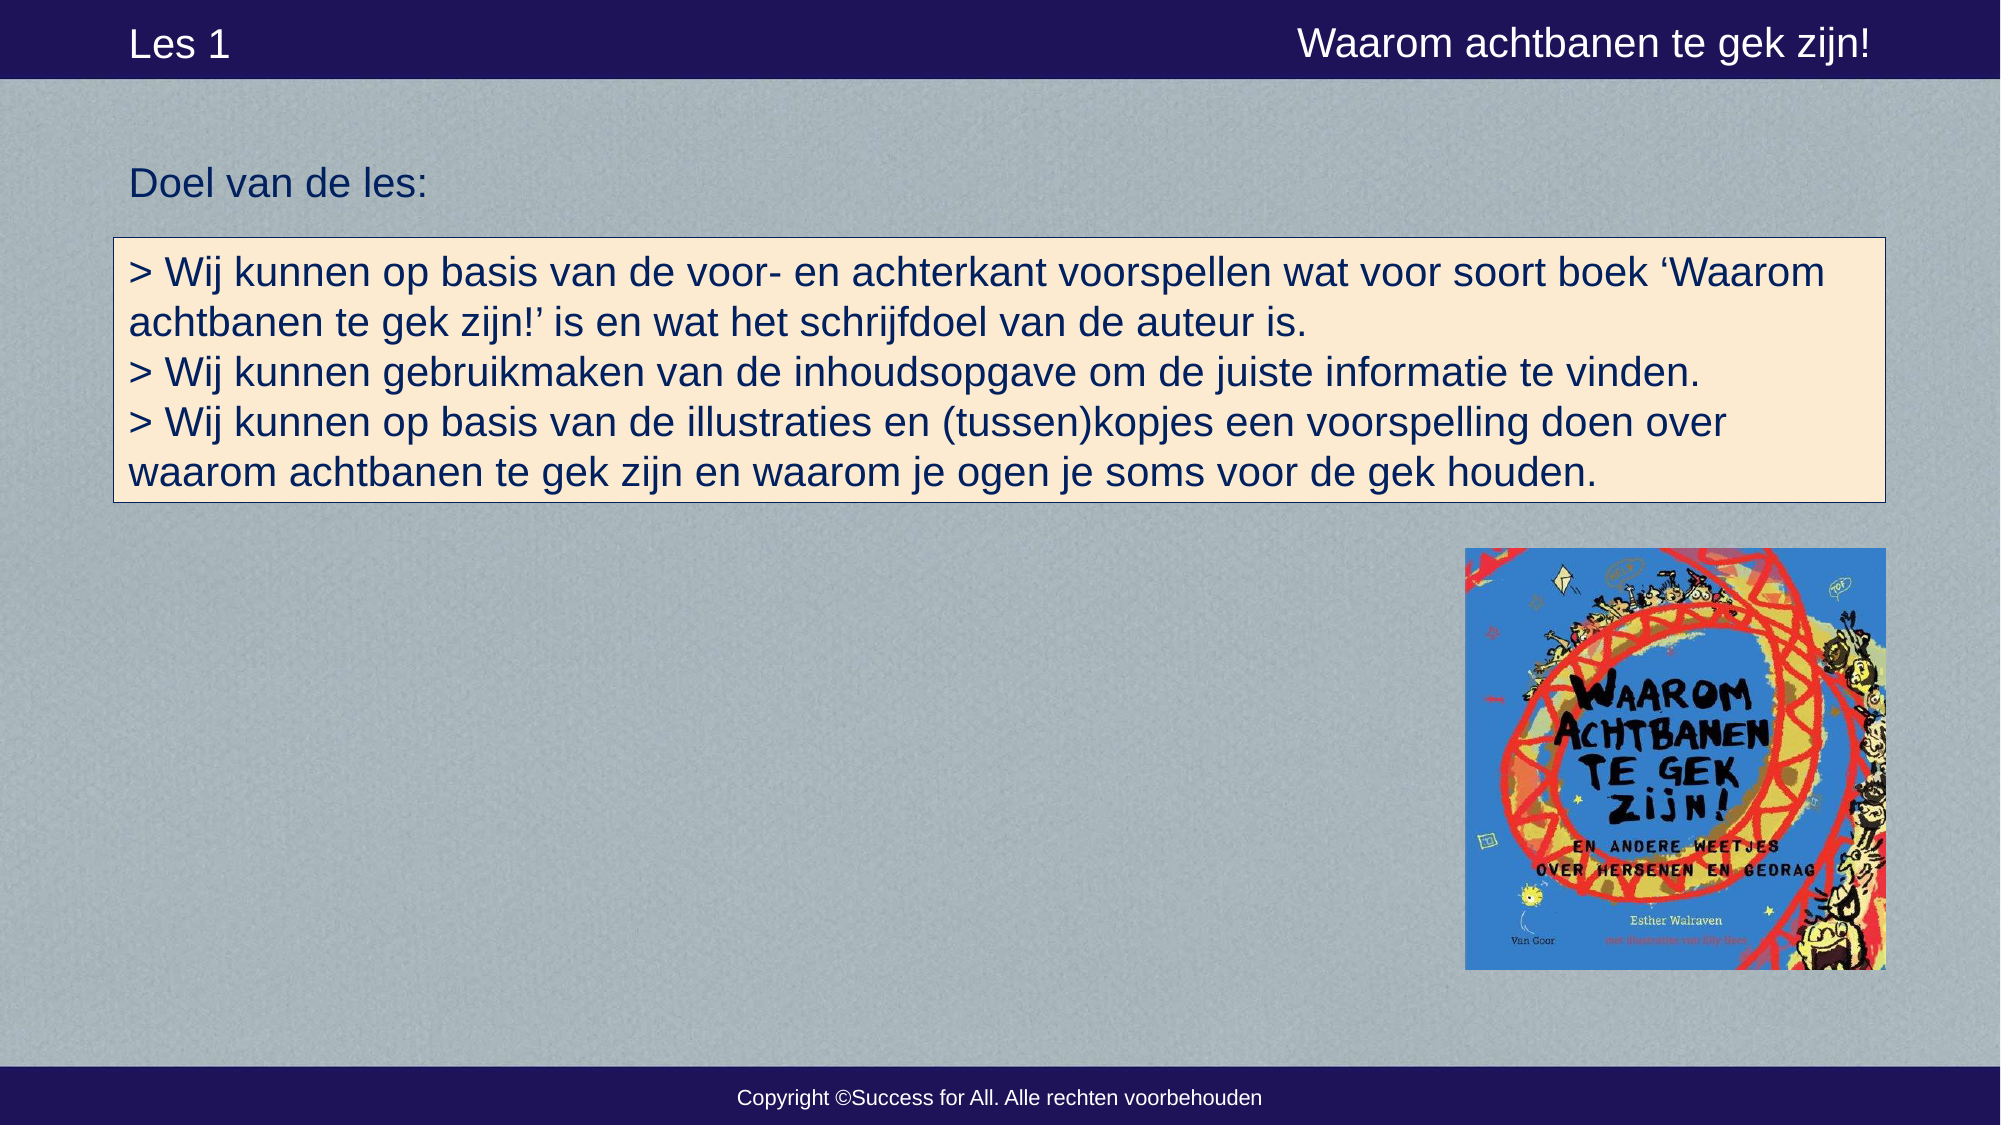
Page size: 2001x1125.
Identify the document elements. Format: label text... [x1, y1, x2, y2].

text_box Les 1 [114, 9, 354, 75]
picture [0, 0, 2001, 1125]
text_box > Wij kunnen op basis van de voor- en achterkant voorspellen wat voor soort boek ‘Waarom achtbanen te gek zijn!’ is en wat het schrijfdoel van de auteur is. > Wij kunnen gebruikmaken van de inhoudsopgave om de juiste informatie te vinden. > Wij kunnen op basis van de illustraties en (tussen)kopjes een voorspelling doen over waarom achtbanen te gek zijn en waarom je ogen je soms voor de gek houden. [113, 237, 1886, 503]
text_box Doel van de les: [113, 148, 1635, 214]
text_box Waarom achtbanen te gek zijn! [999, 8, 1886, 73]
text_box Copyright ©Success for All. Alle rechten voorbehouden [0, 1076, 2000, 1125]
